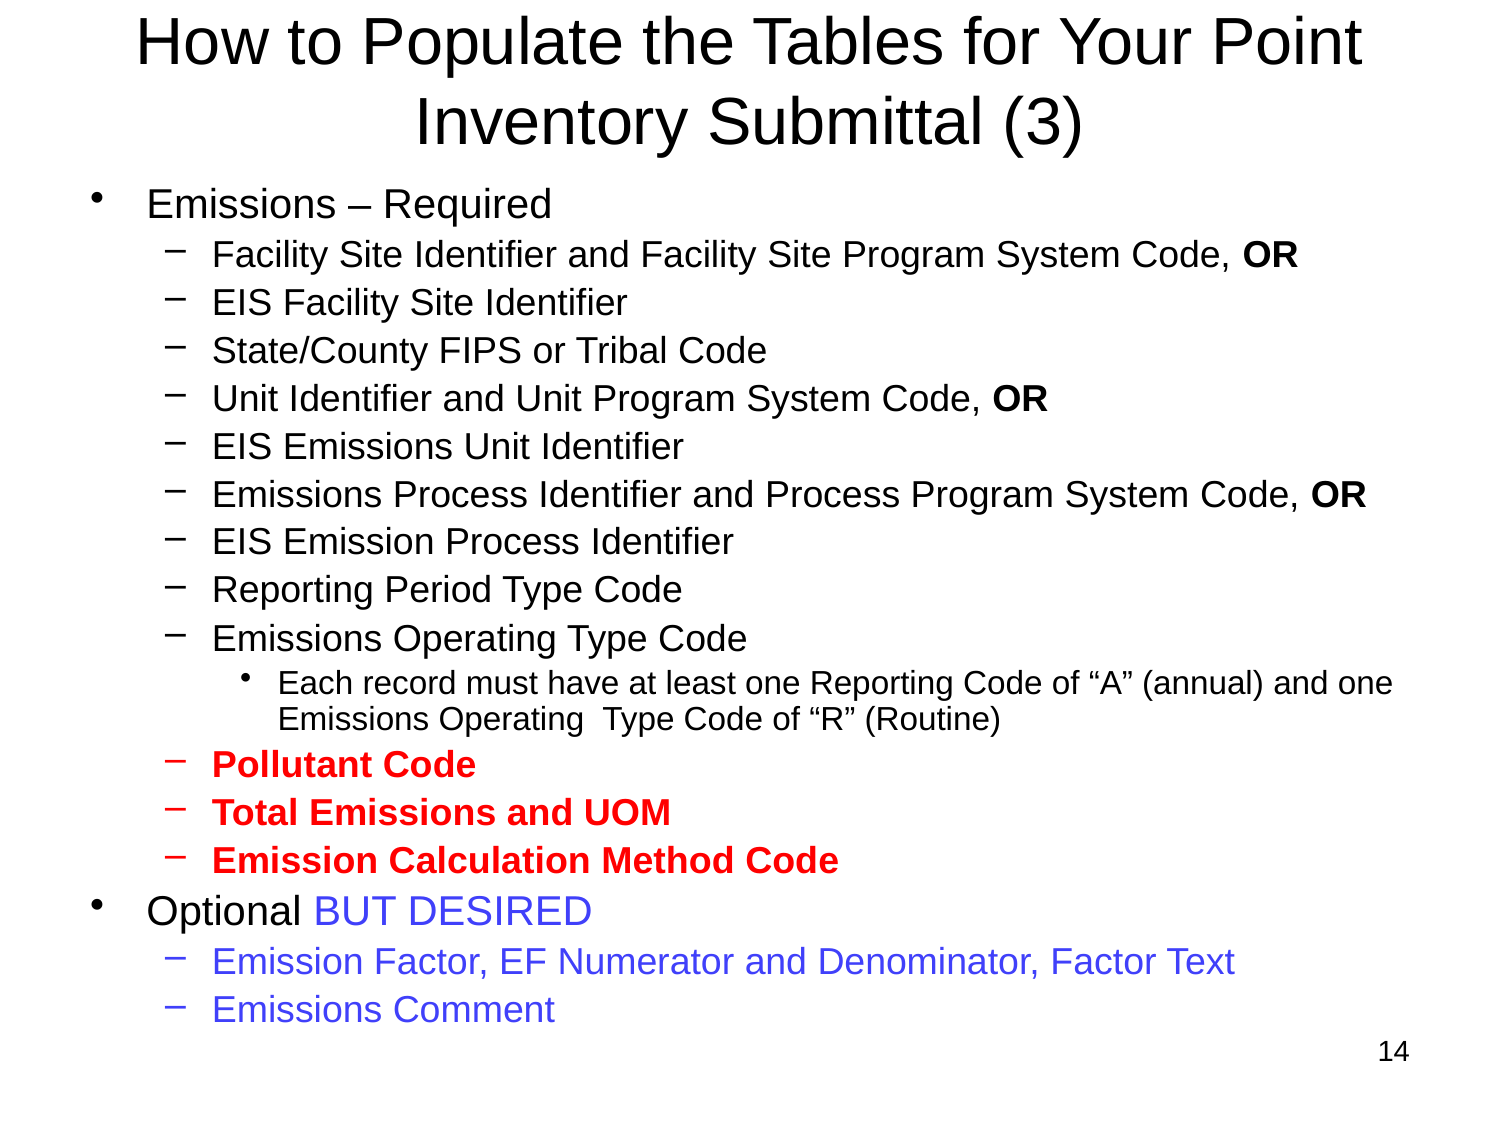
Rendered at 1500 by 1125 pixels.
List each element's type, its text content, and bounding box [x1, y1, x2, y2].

slide_number 14 [1074, 1024, 1426, 1103]
list Emissions – Required Facility Site Identifier and Facility Site Program System Code, OR EIS Facility Site Identifier State/County FIPS or Tribal Code Unit Identifier and Unit Program System Code, OR EIS Emissions Unit Identifier Emissions Process Identifier and Process Program System Code, OR EIS Emission Process Identifier Reporting Period Type Code Emissions Operating Type Code Each record must have at least one Reporting Code of “A” (annual) and one Emissions Operating Type Code of “R” (Routine) Pollutant Code Total Emissions and UOM Emission Calculation Method Code Optional BUT DESIRED Emission Factor, EF Numerator and Denominator, Factor Text Emissions Comment [74, 174, 1426, 1125]
title How to Populate the Tables for Your Point Inventory Submittal (3) [74, 24, 1426, 131]
